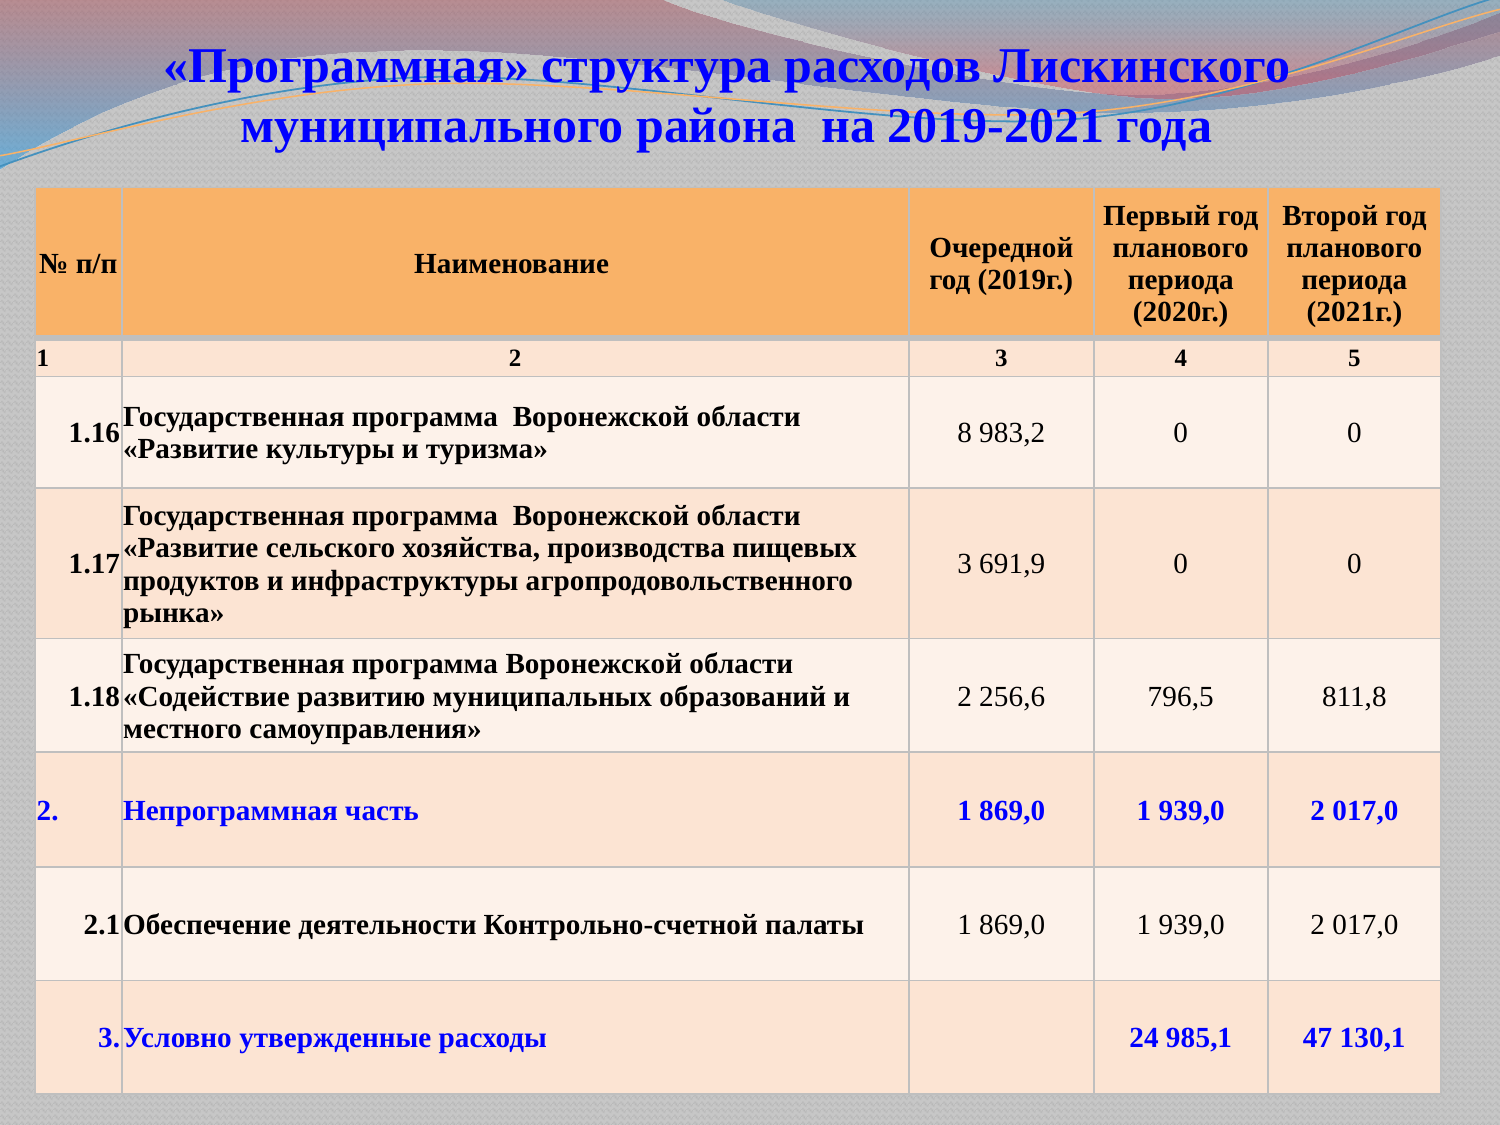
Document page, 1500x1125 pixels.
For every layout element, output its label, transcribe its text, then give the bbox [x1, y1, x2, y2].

table_header Первый год планового периода (2020г.) [1095, 188, 1267, 335]
table_cell 1 939,0 [1095, 868, 1267, 980]
table_cell 0 [1269, 489, 1440, 638]
table_cell [910, 981, 1093, 1093]
table_cell 5 [1269, 341, 1440, 376]
table_cell 47 130,1 [1269, 981, 1440, 1093]
table_cell Обеспечение деятельности Контрольно-счетной палаты [123, 868, 908, 980]
title «Программная» структура расходов Лискинского муниципального района на 2019-2021 года [35, 35, 1418, 153]
table_cell 1.17 [36, 489, 121, 638]
table_cell 1 869,0 [910, 753, 1093, 866]
table_cell 2 256,6 [910, 639, 1093, 751]
table_cell 0 [1095, 377, 1267, 487]
table_cell 1.16 [36, 377, 121, 487]
table_cell Государственная программа Воронежской области «Развитие культуры и туризма» [123, 377, 908, 487]
table_header Очередной год (2019г.) [910, 188, 1093, 335]
table_cell 1 869,0 [910, 868, 1093, 980]
table_cell 0 [1269, 377, 1440, 487]
table_cell 8 983,2 [910, 377, 1093, 487]
table_header Второй год планового периода (2021г.) [1269, 188, 1440, 335]
table_cell 1.18 [36, 639, 121, 751]
table_cell 2 017,0 [1269, 868, 1440, 980]
table_cell 2. [36, 753, 121, 866]
table_cell Государственная программа Воронежской области «Развитие сельского хозяйства, производства пищевых продуктов и инфраструктуры агропродовольственного рынка» [123, 489, 908, 638]
table_cell 0 [1095, 489, 1267, 638]
table_cell 24 985,1 [1095, 981, 1267, 1093]
table_cell Непрограммная часть [123, 753, 908, 866]
table_header Наименование [123, 188, 908, 335]
table_cell 2 017,0 [1269, 753, 1440, 866]
table_cell 1 939,0 [1095, 753, 1267, 866]
table_cell 811,8 [1269, 639, 1440, 751]
table_cell 3 [910, 341, 1093, 376]
table_cell Государственная программа Воронежской области «Содействие развитию муниципальных образований и местного самоуправления» [123, 639, 908, 751]
table_cell 3 691,9 [910, 489, 1093, 638]
table_header № п/п [36, 188, 121, 335]
table_cell 4 [1095, 341, 1267, 376]
table_cell 2.1 [36, 868, 121, 980]
table_cell 2 [123, 341, 908, 376]
table_cell 1 [36, 341, 121, 376]
table_cell 796,5 [1095, 639, 1267, 751]
table_cell Условно утвержденные расходы [123, 981, 908, 1093]
table_cell 3. [36, 981, 121, 1093]
